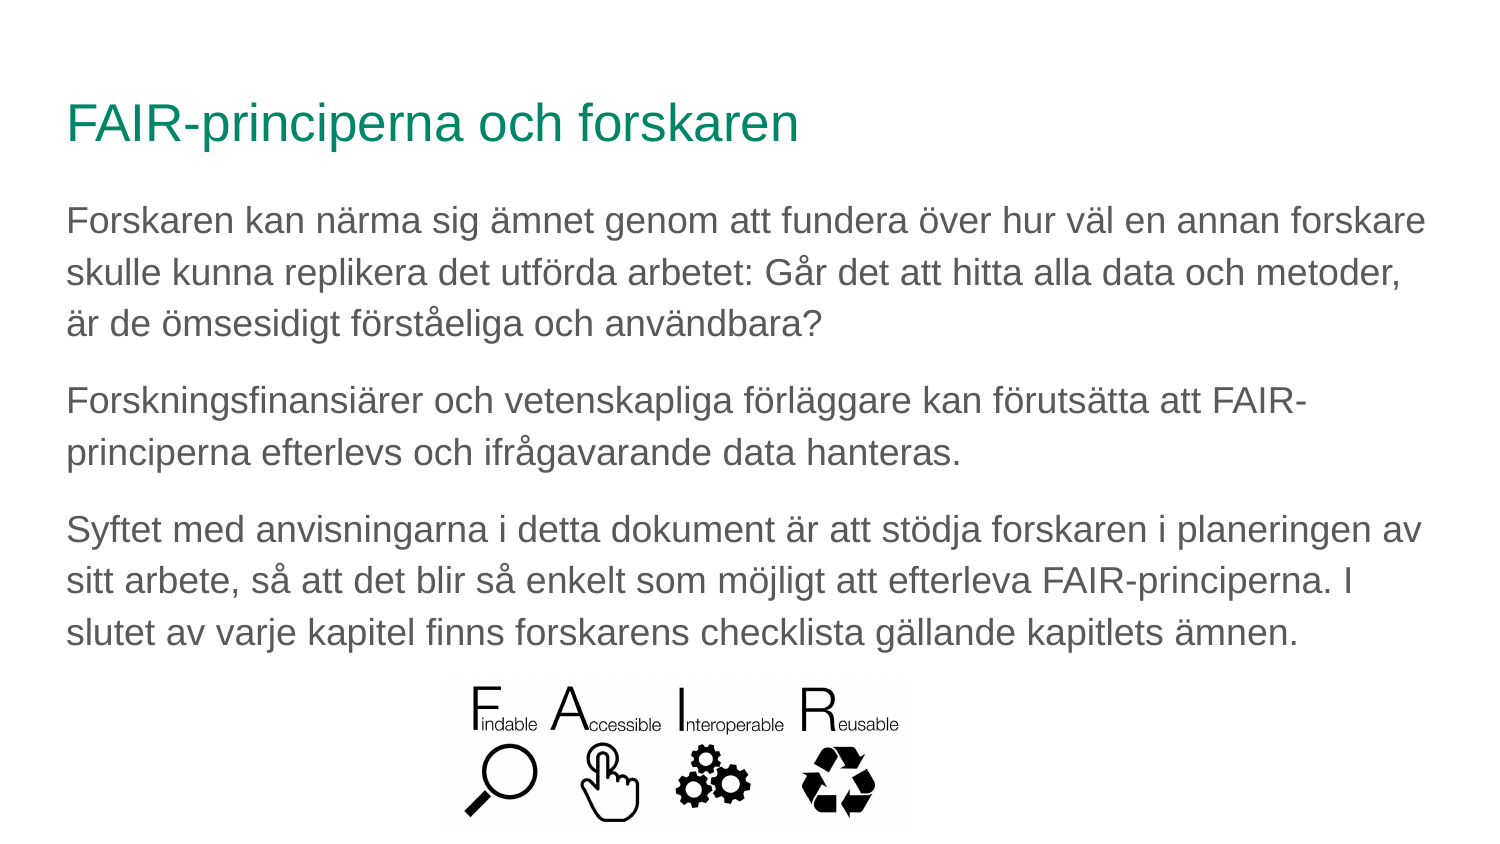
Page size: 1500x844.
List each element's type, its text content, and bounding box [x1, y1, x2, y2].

picture [443, 675, 910, 835]
title FAIR-principerna och forskaren [51, 72, 1449, 167]
list Forskaren kan närma sig ämnet genom att fundera över hur väl en annan forskare skulle kunna replikera det utförda arbetet: Går det att hitta alla data och metoder, är de ömsesidigt förståeliga och användbara? Forskningsfinansiärer och vetenskapliga förläggare kan förutsätta att FAIR-principerna efterlevs och ifrågavarande data hanteras. Syftet med anvisningarna i detta dokument är att stödja forskaren i planeringen av sitt arbete, så att det blir så enkelt som möjligt att efterleva FAIR-principerna. I slutet av varje kapitel finns forskarens checklista gällande kapitlets ämnen. [51, 174, 1449, 735]
